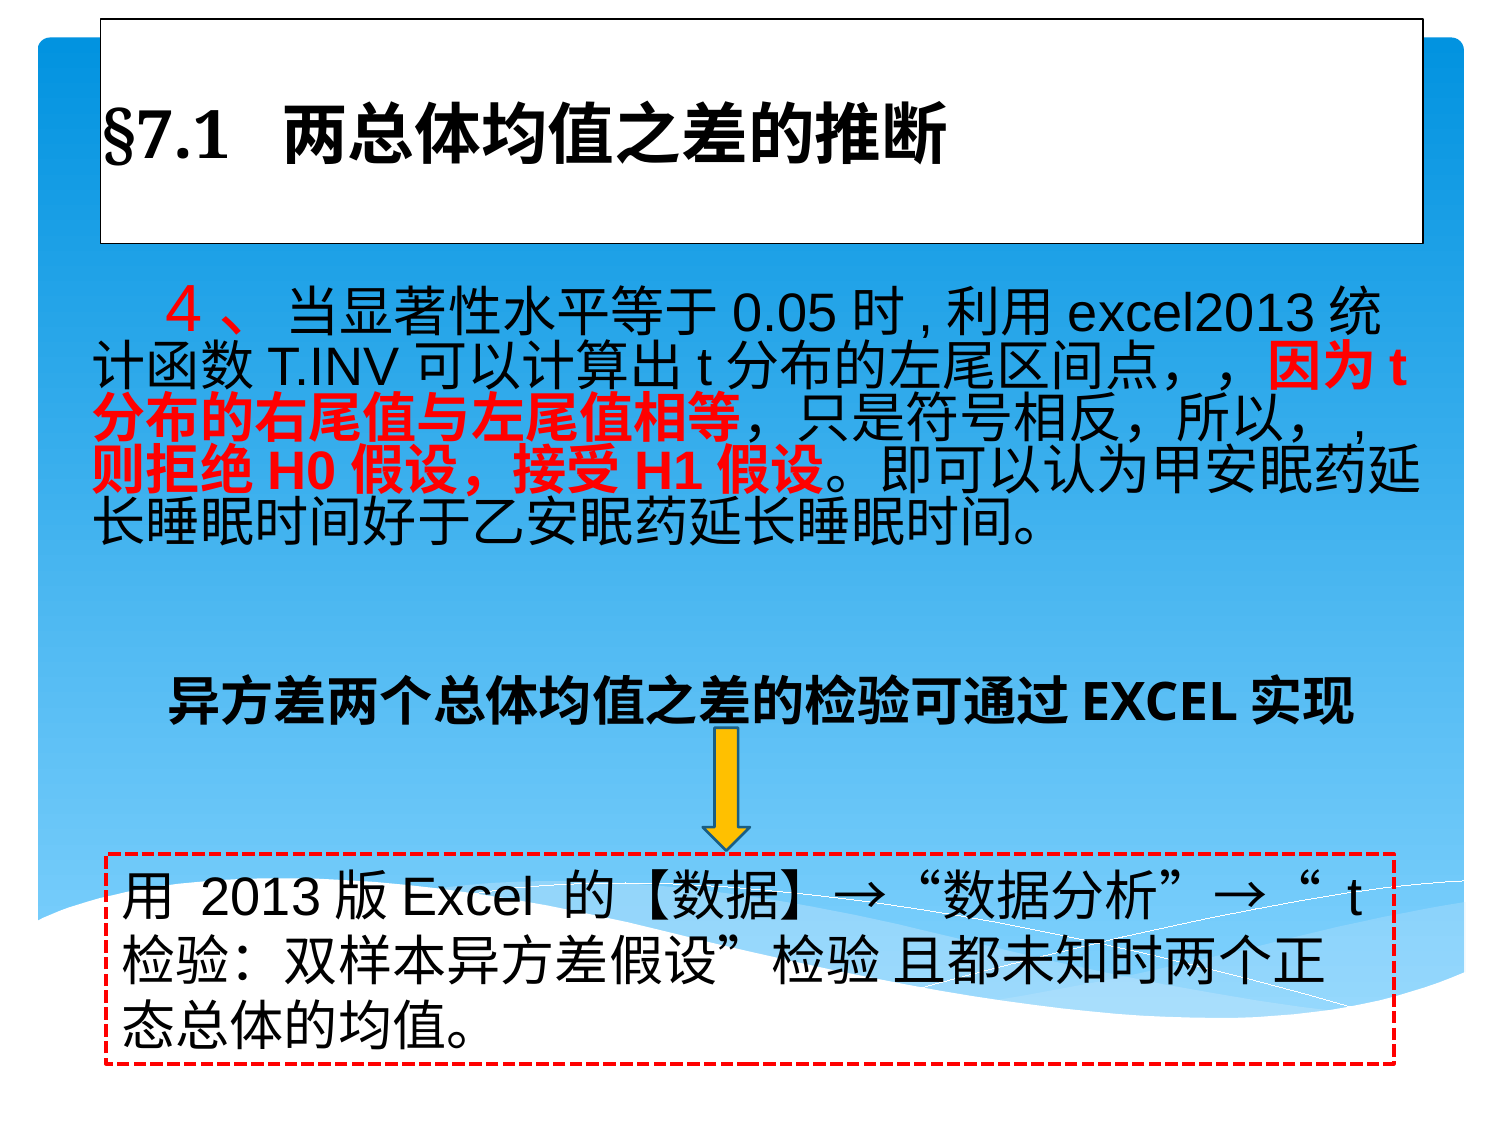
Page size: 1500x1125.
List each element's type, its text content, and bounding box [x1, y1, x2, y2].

text_box [701, 726, 752, 852]
title §7.1 两总体均值之差的推断 [100, 19, 1424, 244]
text_box 异方差两个总体均值之差的检验可通过EXCEL实现 [117, 672, 1406, 750]
